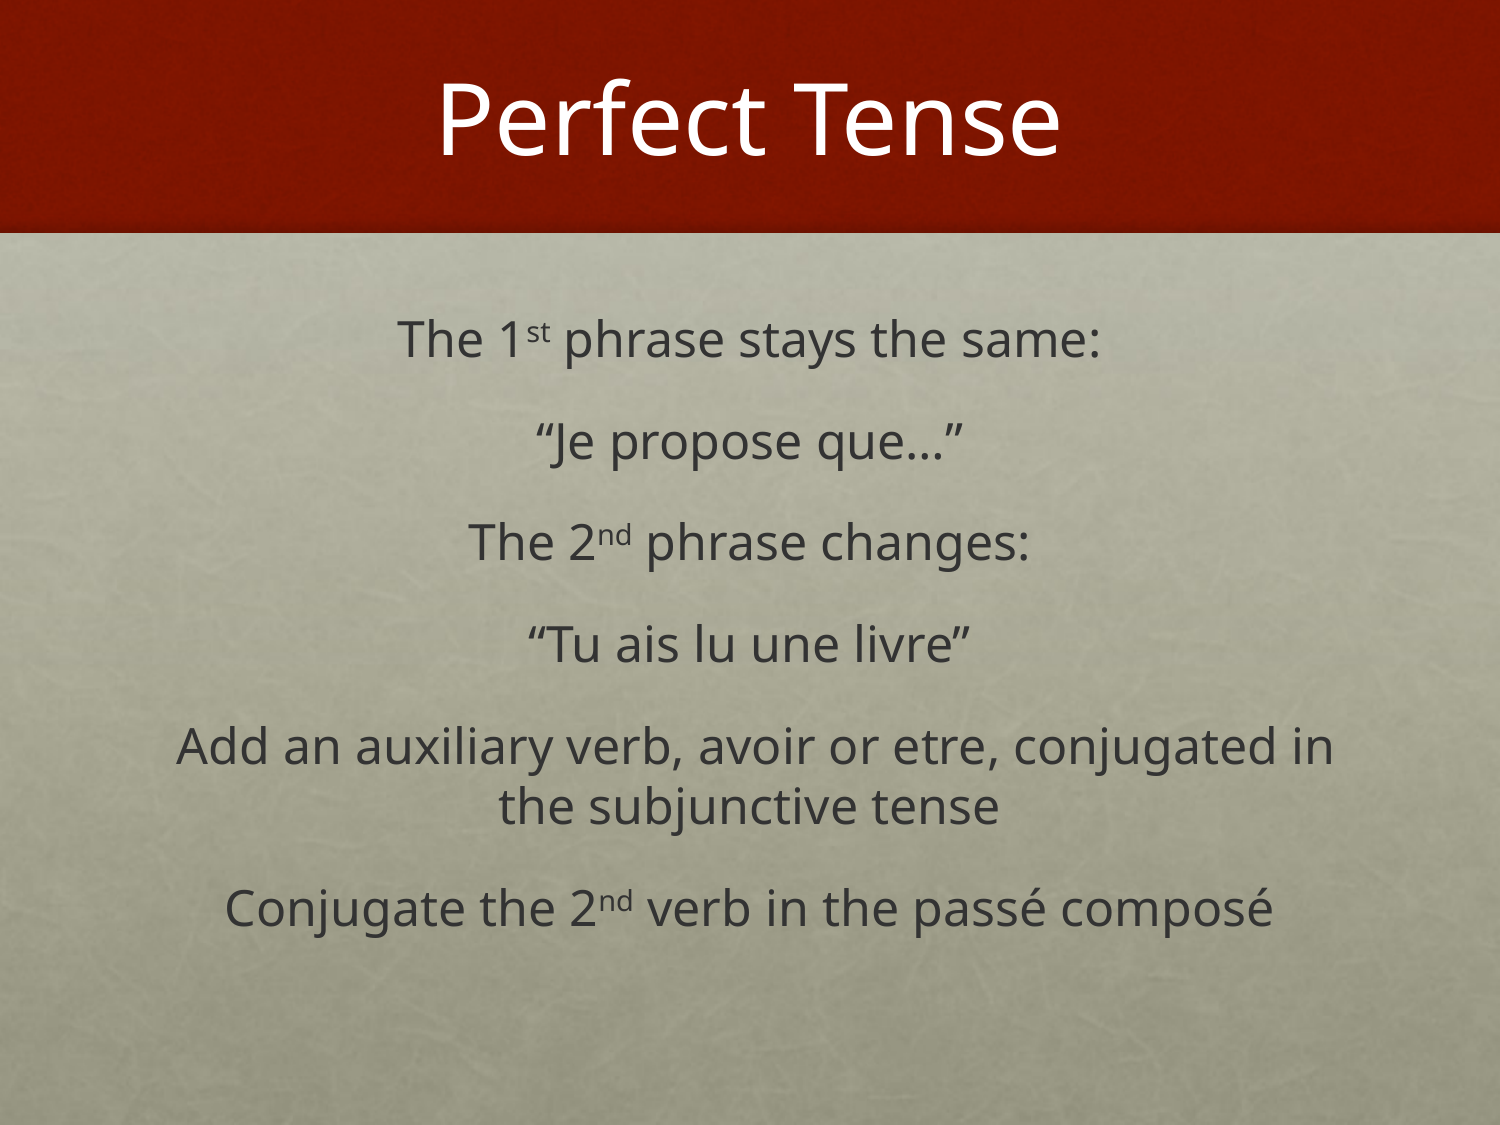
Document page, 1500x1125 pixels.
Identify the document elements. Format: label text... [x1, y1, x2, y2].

list The 1st phrase stays the same: “Je propose que…” The 2nd phrase changes: “Tu ais lu une livre” Add an auxiliary verb, avoir or etre, conjugated in the subjunctive tense Conjugate the 2nd verb in the passé composé [127, 299, 1372, 1005]
title Perfect Tense [127, 10, 1372, 221]
picture [0, 214, 1500, 1125]
